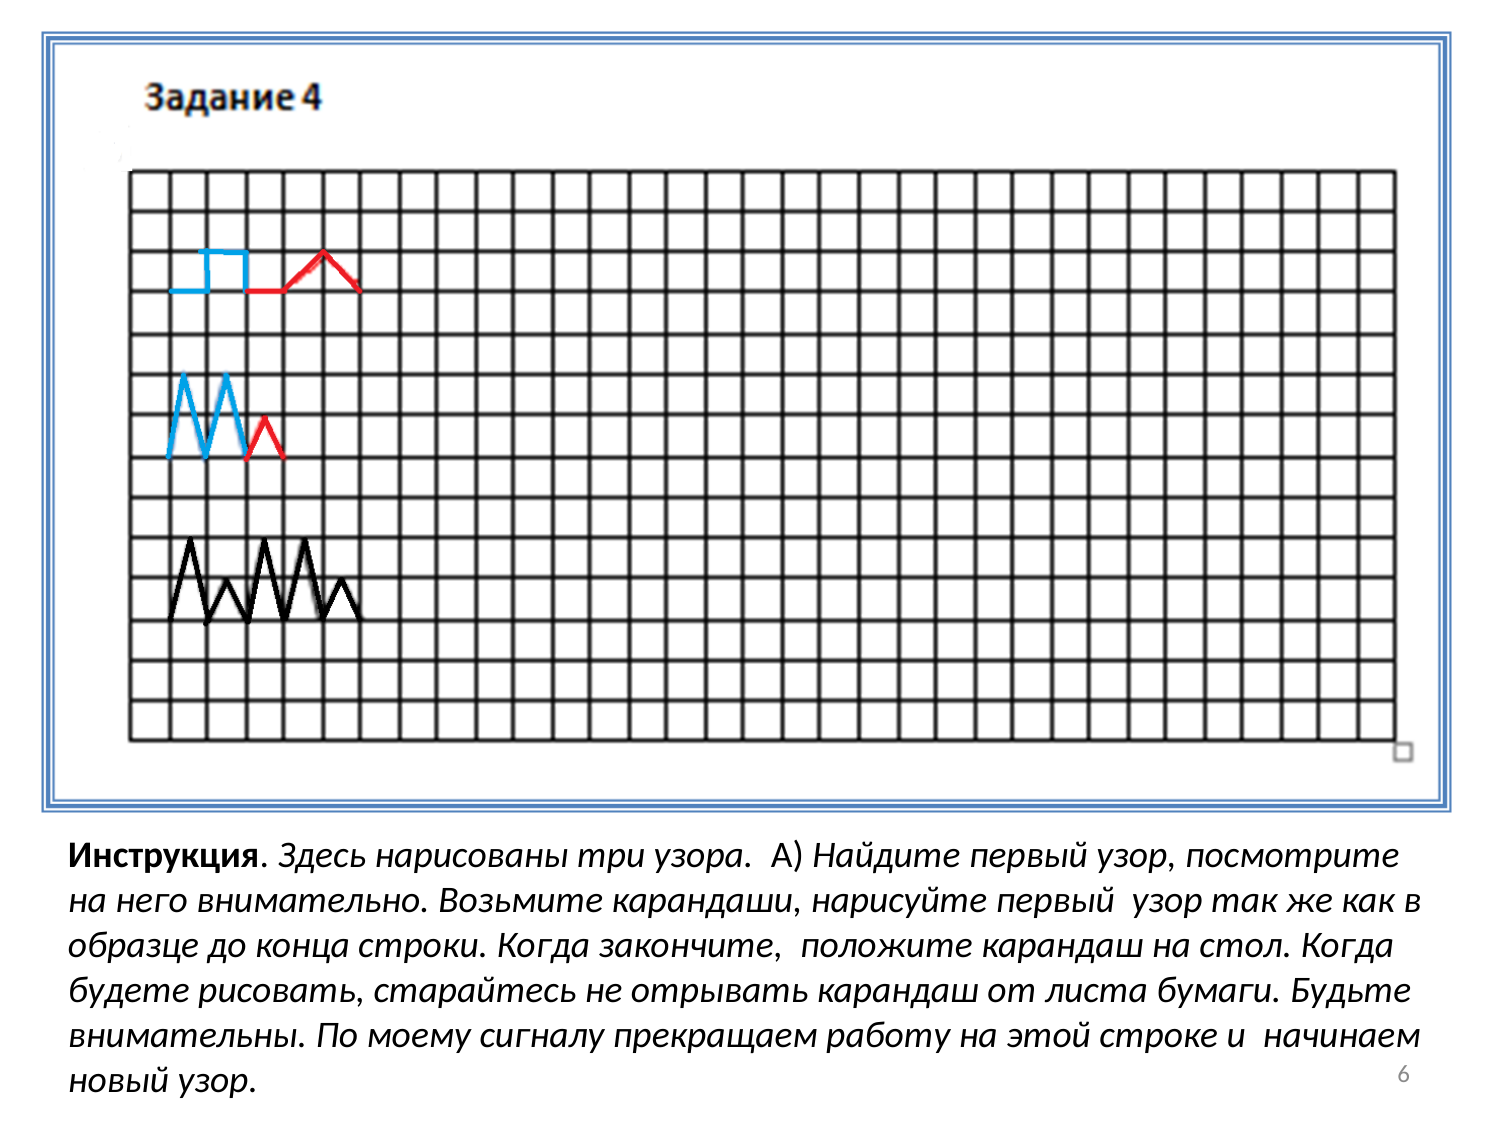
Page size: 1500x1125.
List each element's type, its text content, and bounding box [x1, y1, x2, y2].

slide_number 6 [1074, 1042, 1425, 1103]
text_box Инструкция. Здесь нарисованы три узора. А) Найдите первый узор, посмотрите на него внимательно. Возьмите карандаши, нарисуйте первый узор так же как в образце до конца строки. Когда закончите, положите карандаш на стол. Когда будете рисовать, старайтесь не отрывать карандаш от листа бумаги. Будьте внимательны. По моему сигналу прекращаем работу на этой строке и начинаем новый узор. [53, 822, 1447, 1107]
picture [41, 30, 1452, 814]
